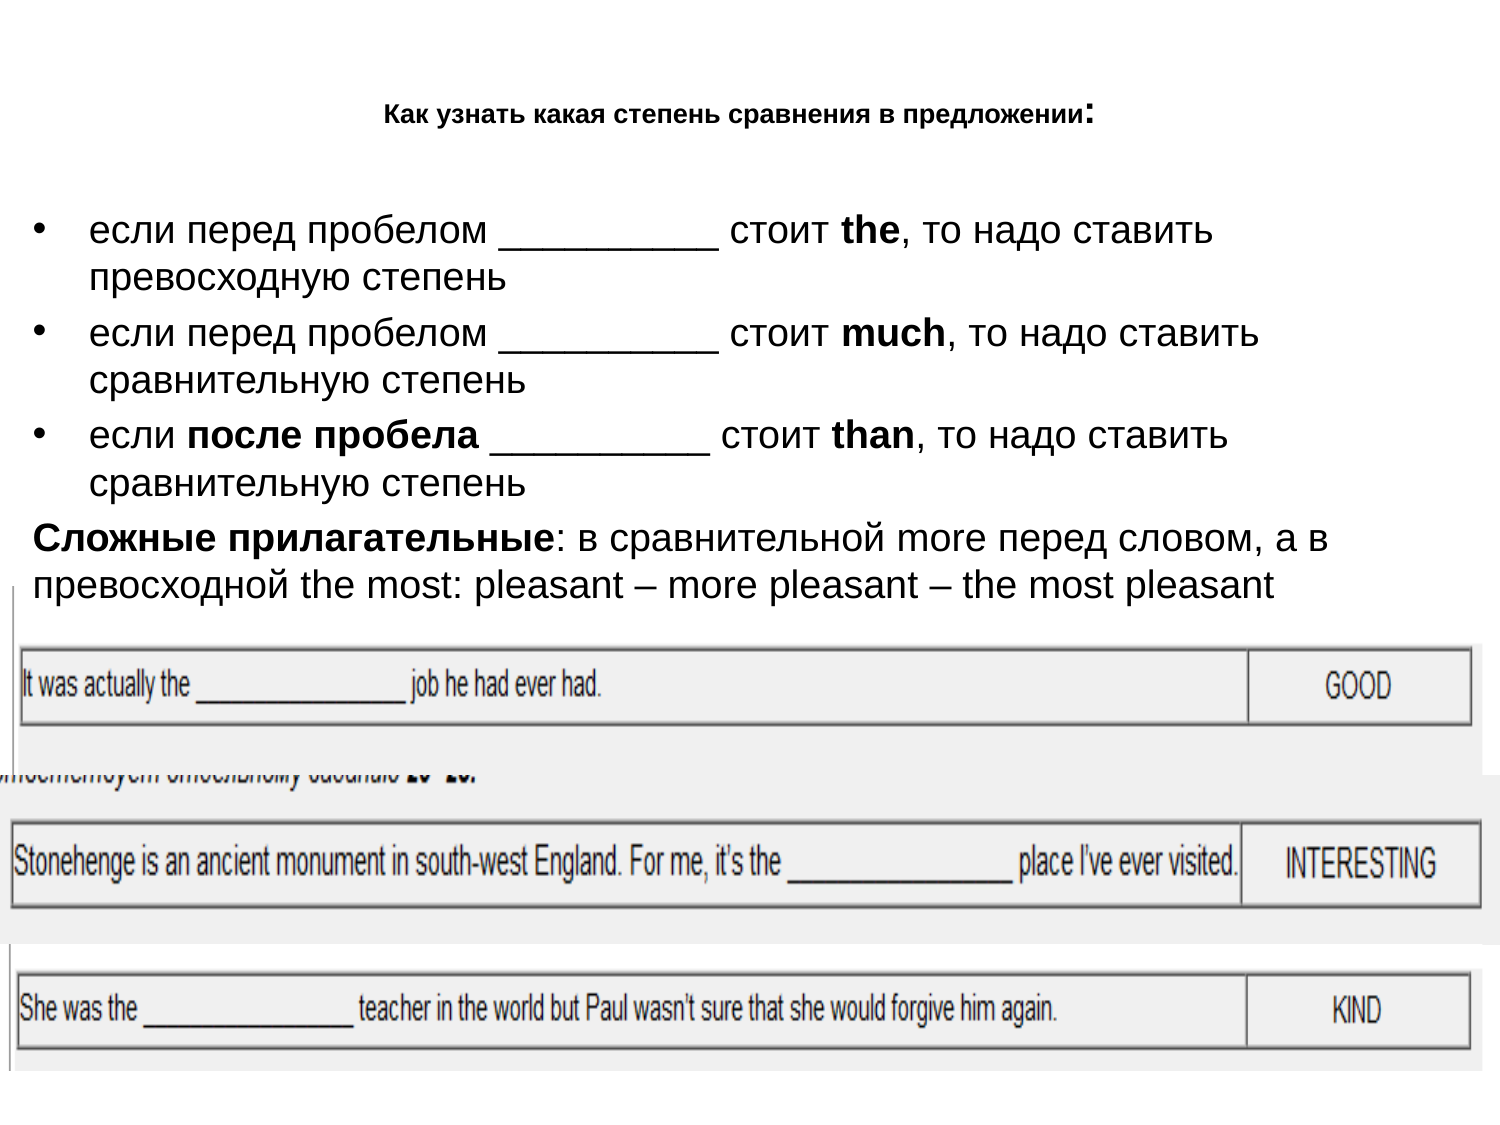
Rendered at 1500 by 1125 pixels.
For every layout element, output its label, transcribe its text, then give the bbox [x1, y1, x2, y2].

title Как узнать какая степень сравнения в предложении: [64, 30, 1415, 185]
picture [0, 585, 1500, 1071]
list если перед пробелом __________ стоит the, то надо ставить превосходную степень если перед пробелом __________ стоит much, то надо ставить сравнительную степень если после пробела __________ стоит than, то надо ставить сравнительную степень Сложные прилагательные: в сравнительной more перед словом, а в превосходной the most: pleasant – more pleasant – the most pleasant [17, 196, 1471, 584]
